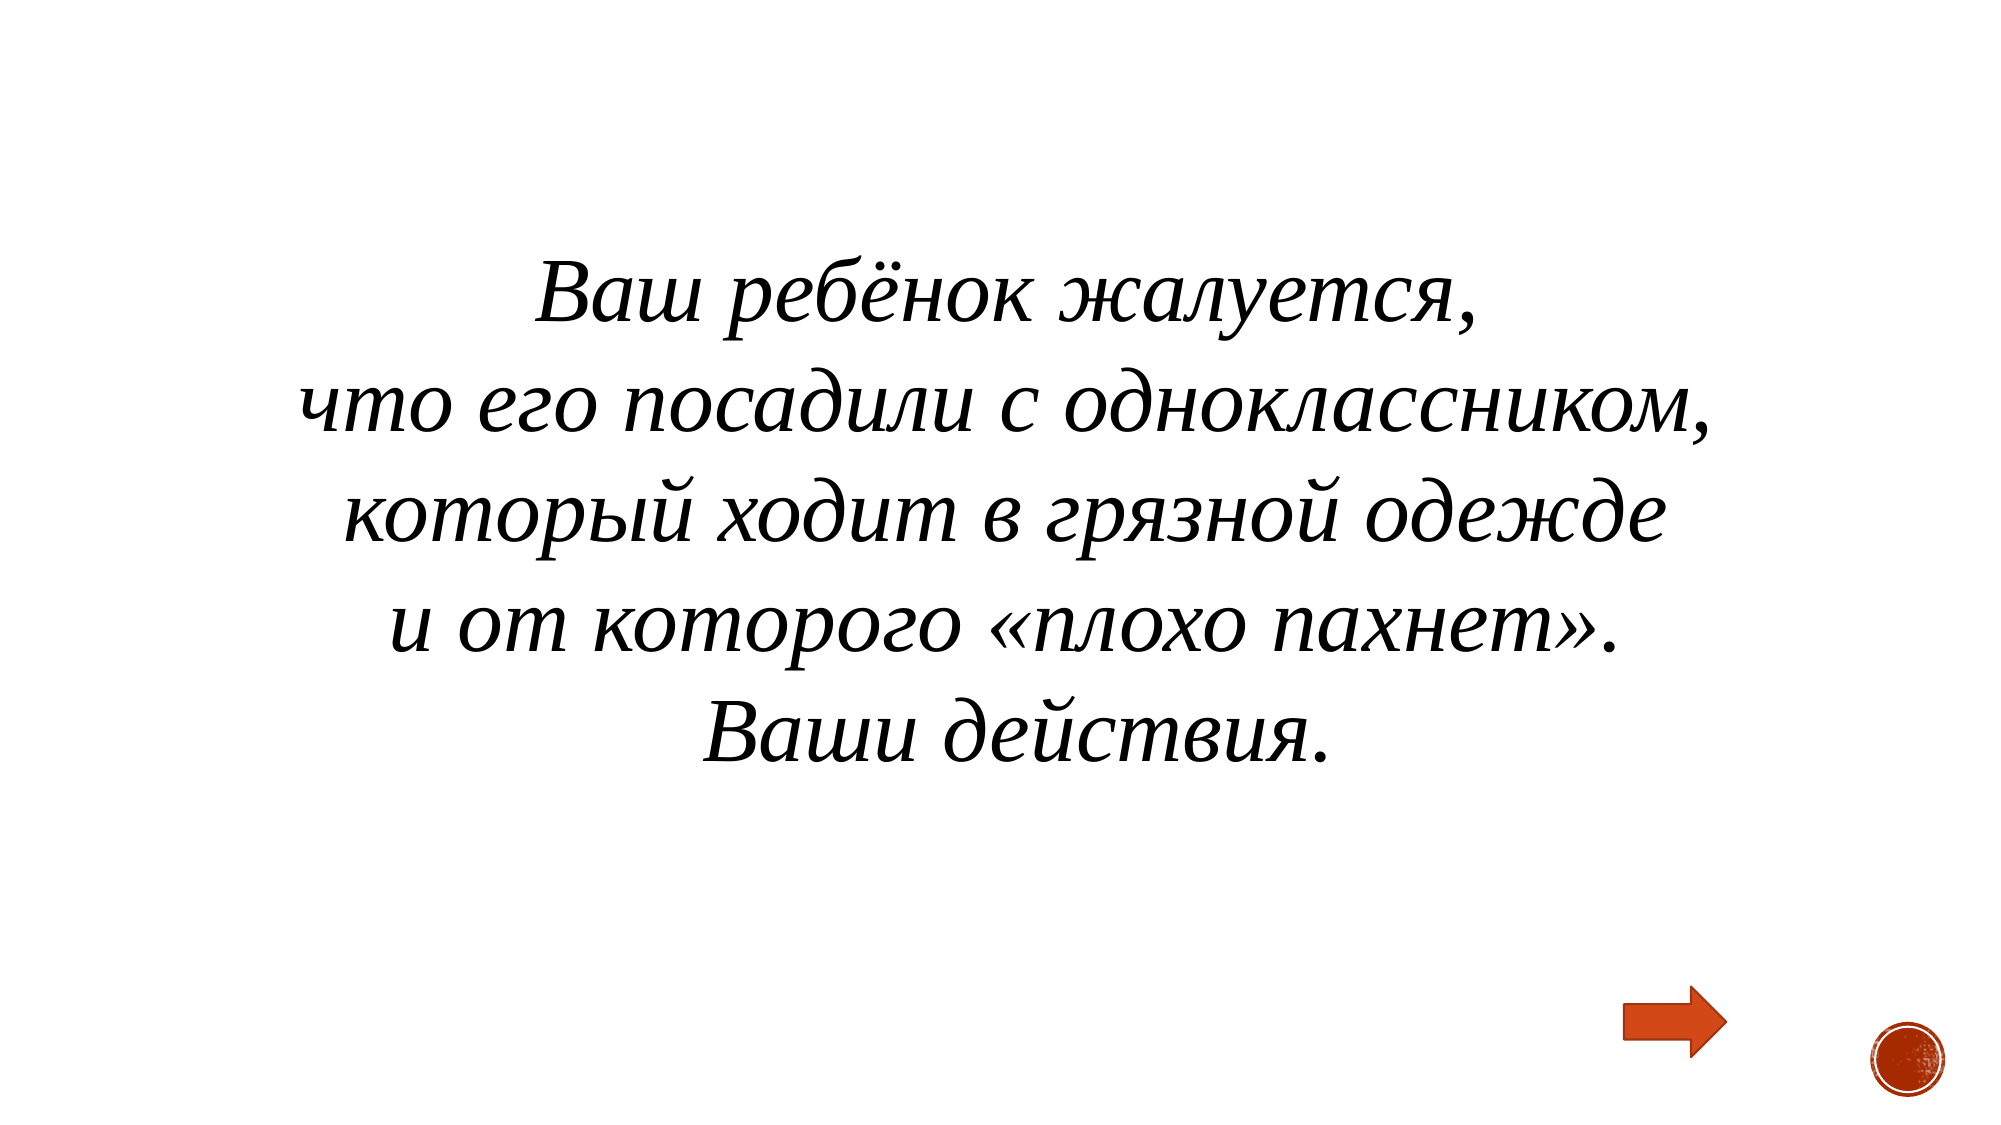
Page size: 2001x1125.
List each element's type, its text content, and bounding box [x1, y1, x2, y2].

text_box [1622, 985, 1728, 1059]
text_box Ваш ребёнок жалуется, что его посадили с одноклассником, который ходит в грязной одежде и от которого «плохо пахнет». Ваши действия. [283, 222, 1754, 788]
